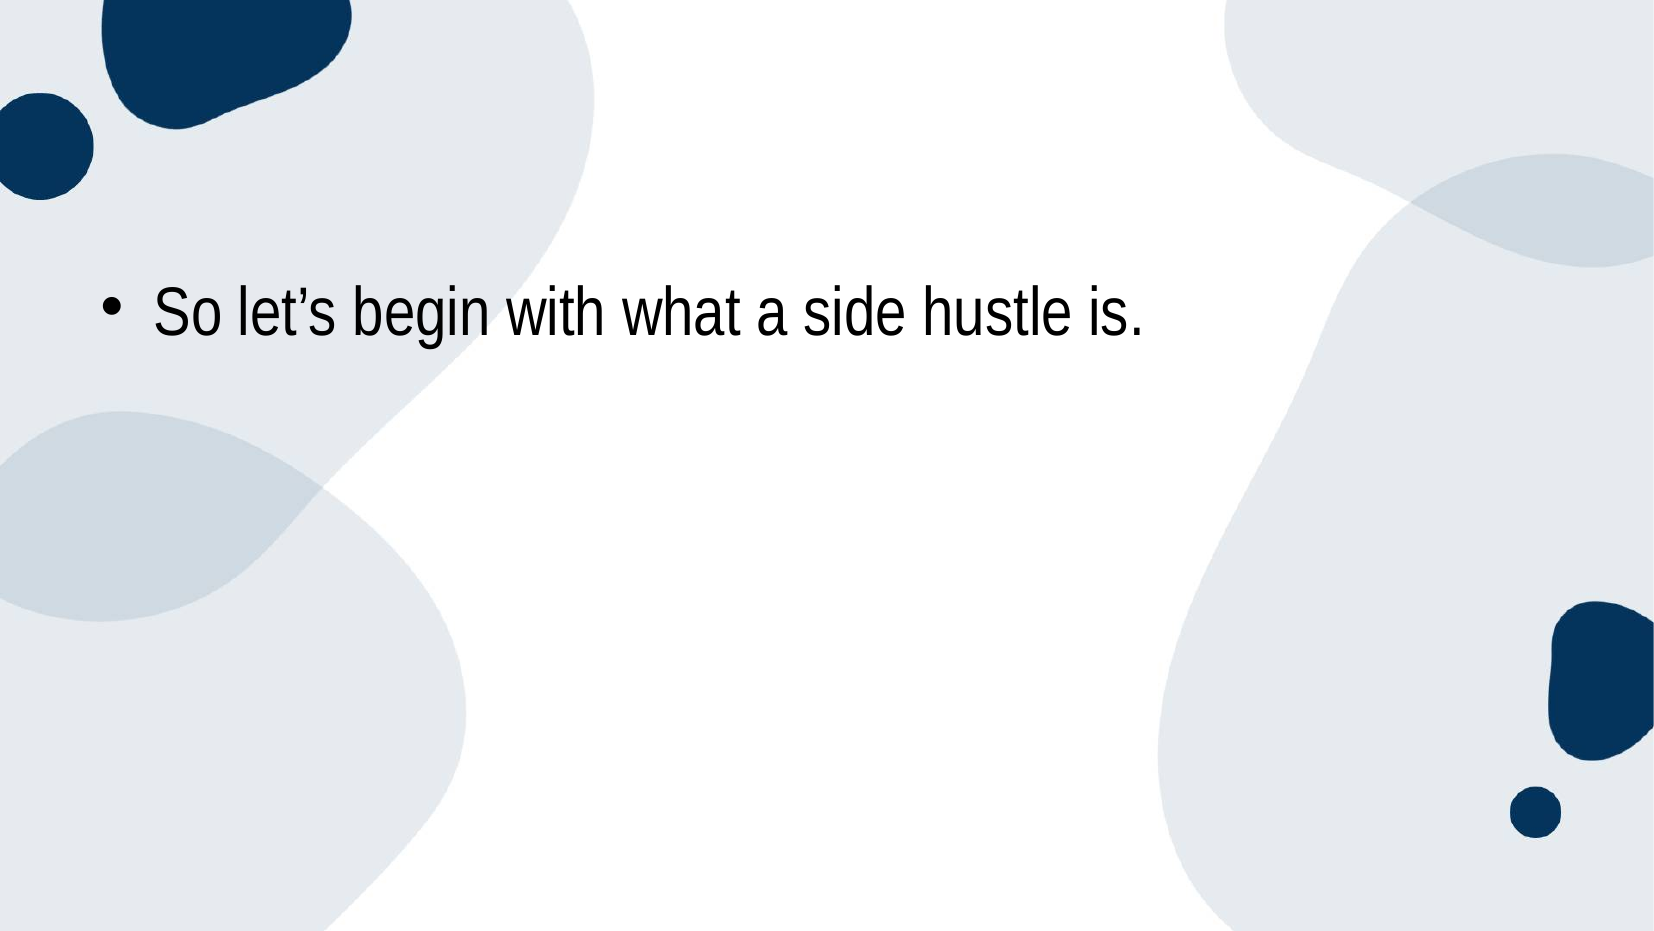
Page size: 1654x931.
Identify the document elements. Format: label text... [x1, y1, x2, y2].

picture [0, 0, 1654, 931]
list So let’s begin with what a side hustle is. [82, 270, 1571, 660]
